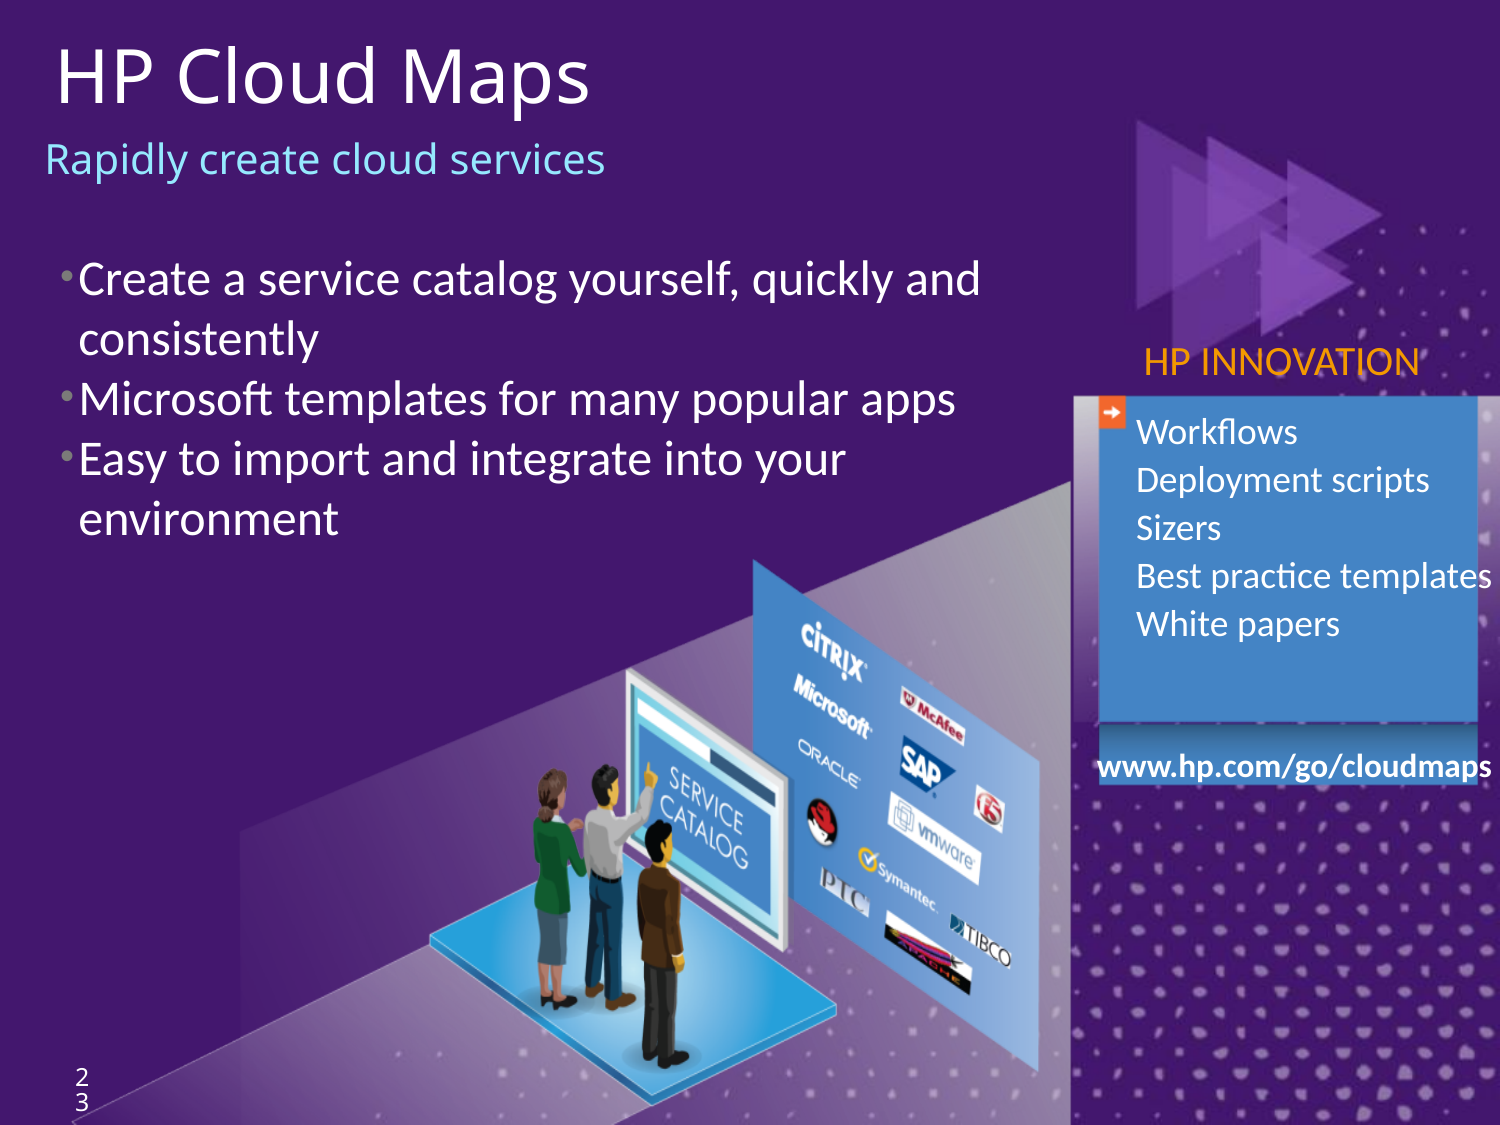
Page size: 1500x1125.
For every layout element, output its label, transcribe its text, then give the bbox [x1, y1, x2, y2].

text_box Create a service catalog yourself, quickly and consistently Microsoft templates for many popular apps Easy to import and integrate into your environment [45, 238, 998, 391]
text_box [1079, 325, 1500, 793]
picture [0, 0, 1500, 1125]
title HP Cloud Maps [39, 42, 1414, 146]
list Rapidly create cloud services [29, 125, 1403, 287]
